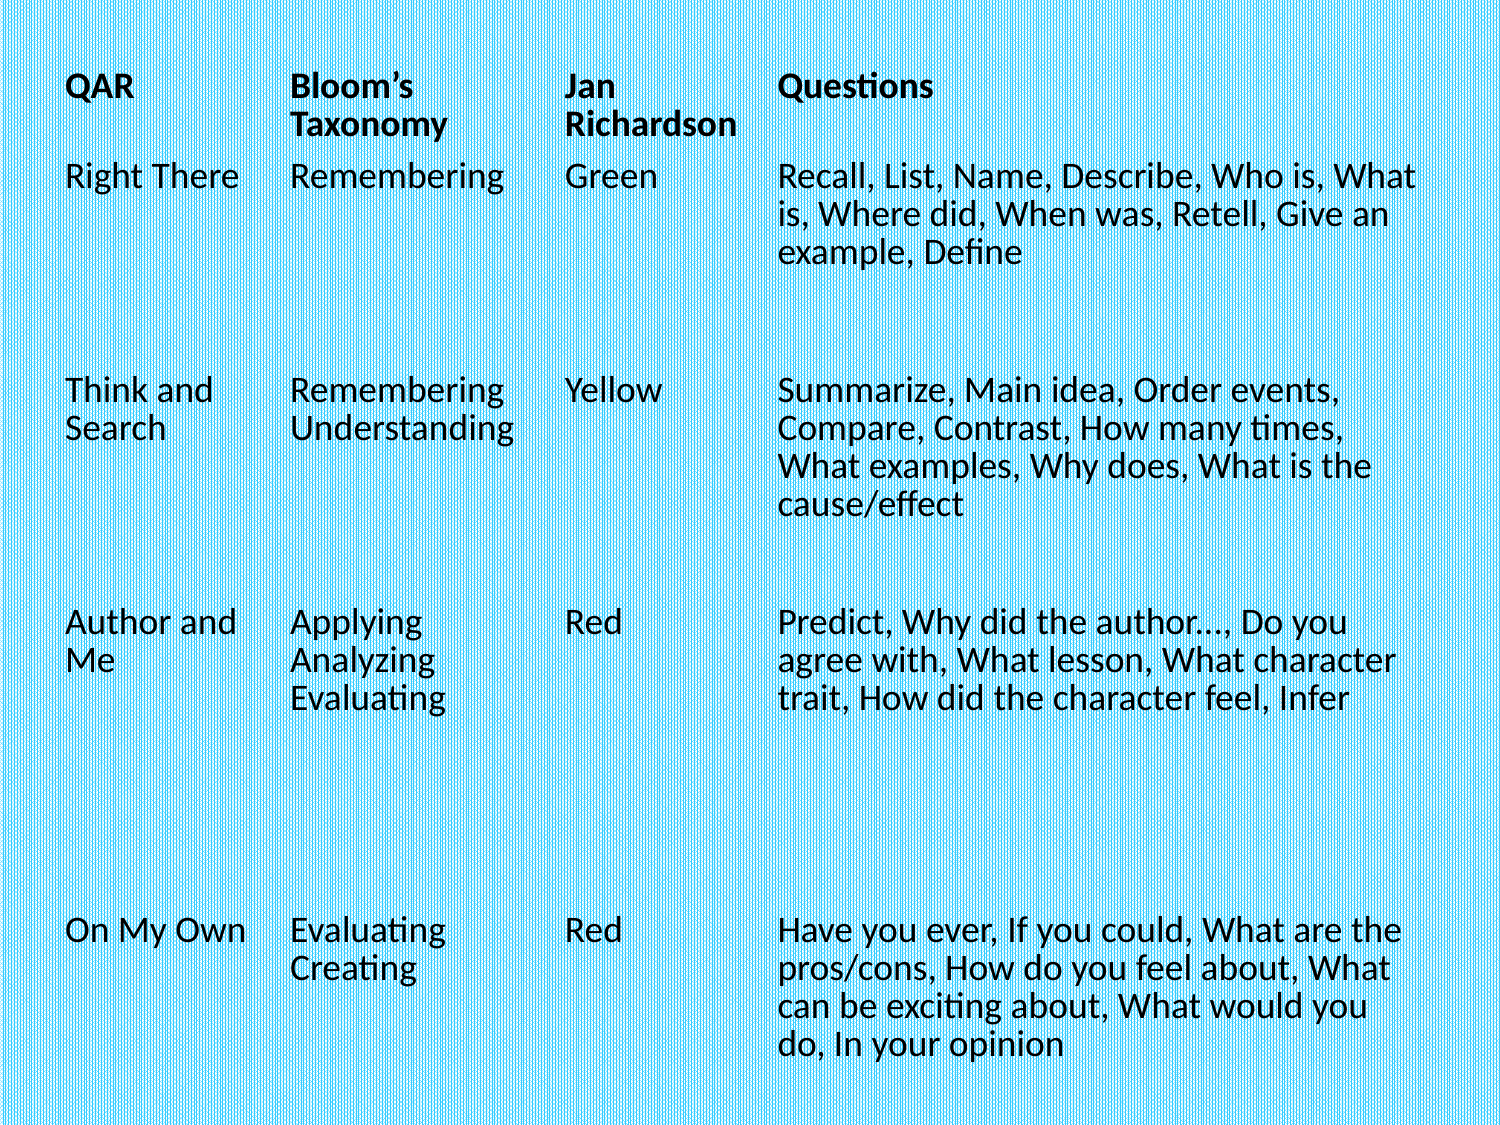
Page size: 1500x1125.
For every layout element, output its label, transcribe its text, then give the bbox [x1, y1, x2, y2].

table_cell Summarize, Main idea, Order events, Compare, Contrast, How many times, What examples, Why does, What is the cause/effect [762, 367, 1437, 599]
table_cell Think and Search [50, 367, 275, 599]
table_cell Right There [50, 153, 275, 367]
table_cell Remembering Understanding [275, 367, 550, 599]
table_cell Remembering [275, 153, 550, 367]
table_cell On My Own [50, 907, 275, 1092]
table_header QAR [50, 62, 275, 153]
table_cell Red [550, 599, 762, 907]
table_cell Green [550, 153, 762, 367]
table_header Questions [762, 62, 1437, 153]
table_cell Author and Me [50, 599, 275, 907]
table_cell Have you ever, If you could, What are the pros/cons, How do you feel about, What can be exciting about, What would you do, In your opinion [762, 907, 1437, 1092]
table_cell Recall, List, Name, Describe, Who is, What is, Where did, When was, Retell, Give an example, Define [762, 153, 1437, 367]
table_cell Yellow [550, 367, 762, 599]
table_header Jan Richardson [550, 62, 762, 153]
table_cell Red [550, 907, 762, 1092]
table_cell Predict, Why did the author..., Do you agree with, What lesson, What character trait, How did the character feel, Infer [762, 599, 1437, 907]
table_cell Evaluating Creating [275, 907, 550, 1092]
table_cell Applying Analyzing Evaluating [275, 599, 550, 907]
table_header Bloom’s Taxonomy [275, 62, 550, 153]
